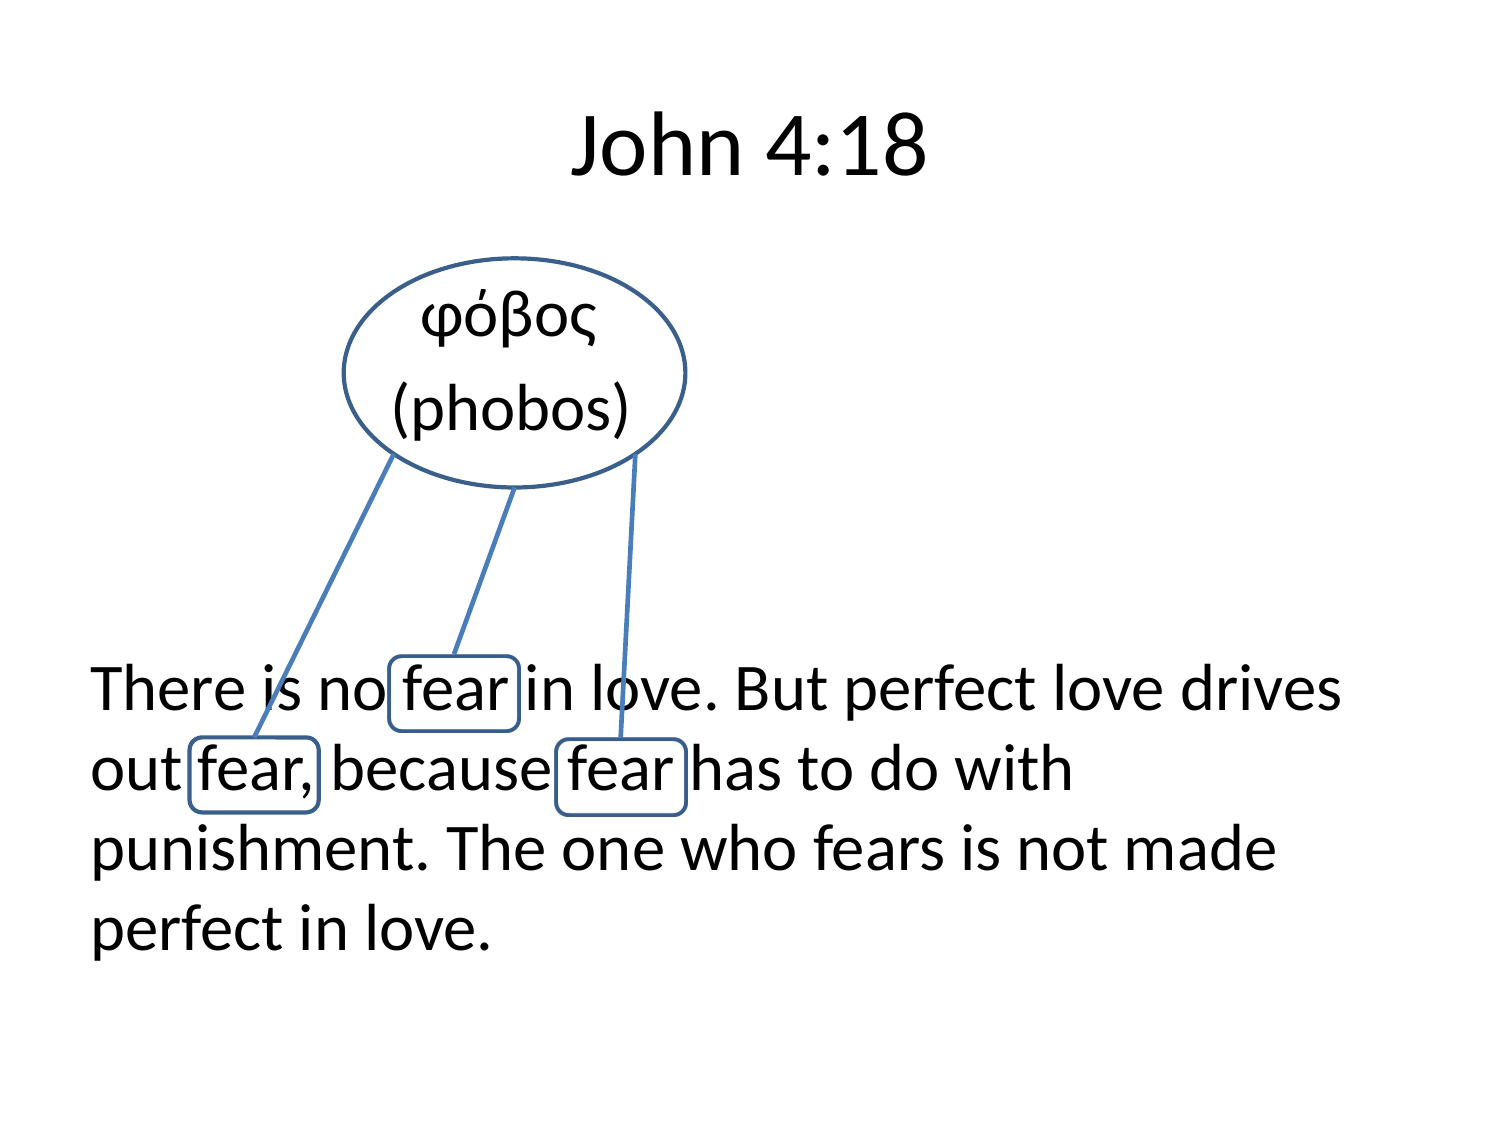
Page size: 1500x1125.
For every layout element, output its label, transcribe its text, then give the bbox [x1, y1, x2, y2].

text_box [341, 256, 688, 490]
title John 4:18 [75, 45, 1425, 233]
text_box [620, 453, 636, 738]
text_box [253, 453, 394, 738]
list φόβος (phobos) There is no fear in love. But perfect love drives out fear, because fear has to do with punishment. The one who fears is not made perfect in love. [75, 262, 1425, 1005]
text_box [453, 487, 515, 655]
text_box [187, 735, 321, 815]
picture [394, 653, 521, 734]
picture [553, 737, 688, 817]
